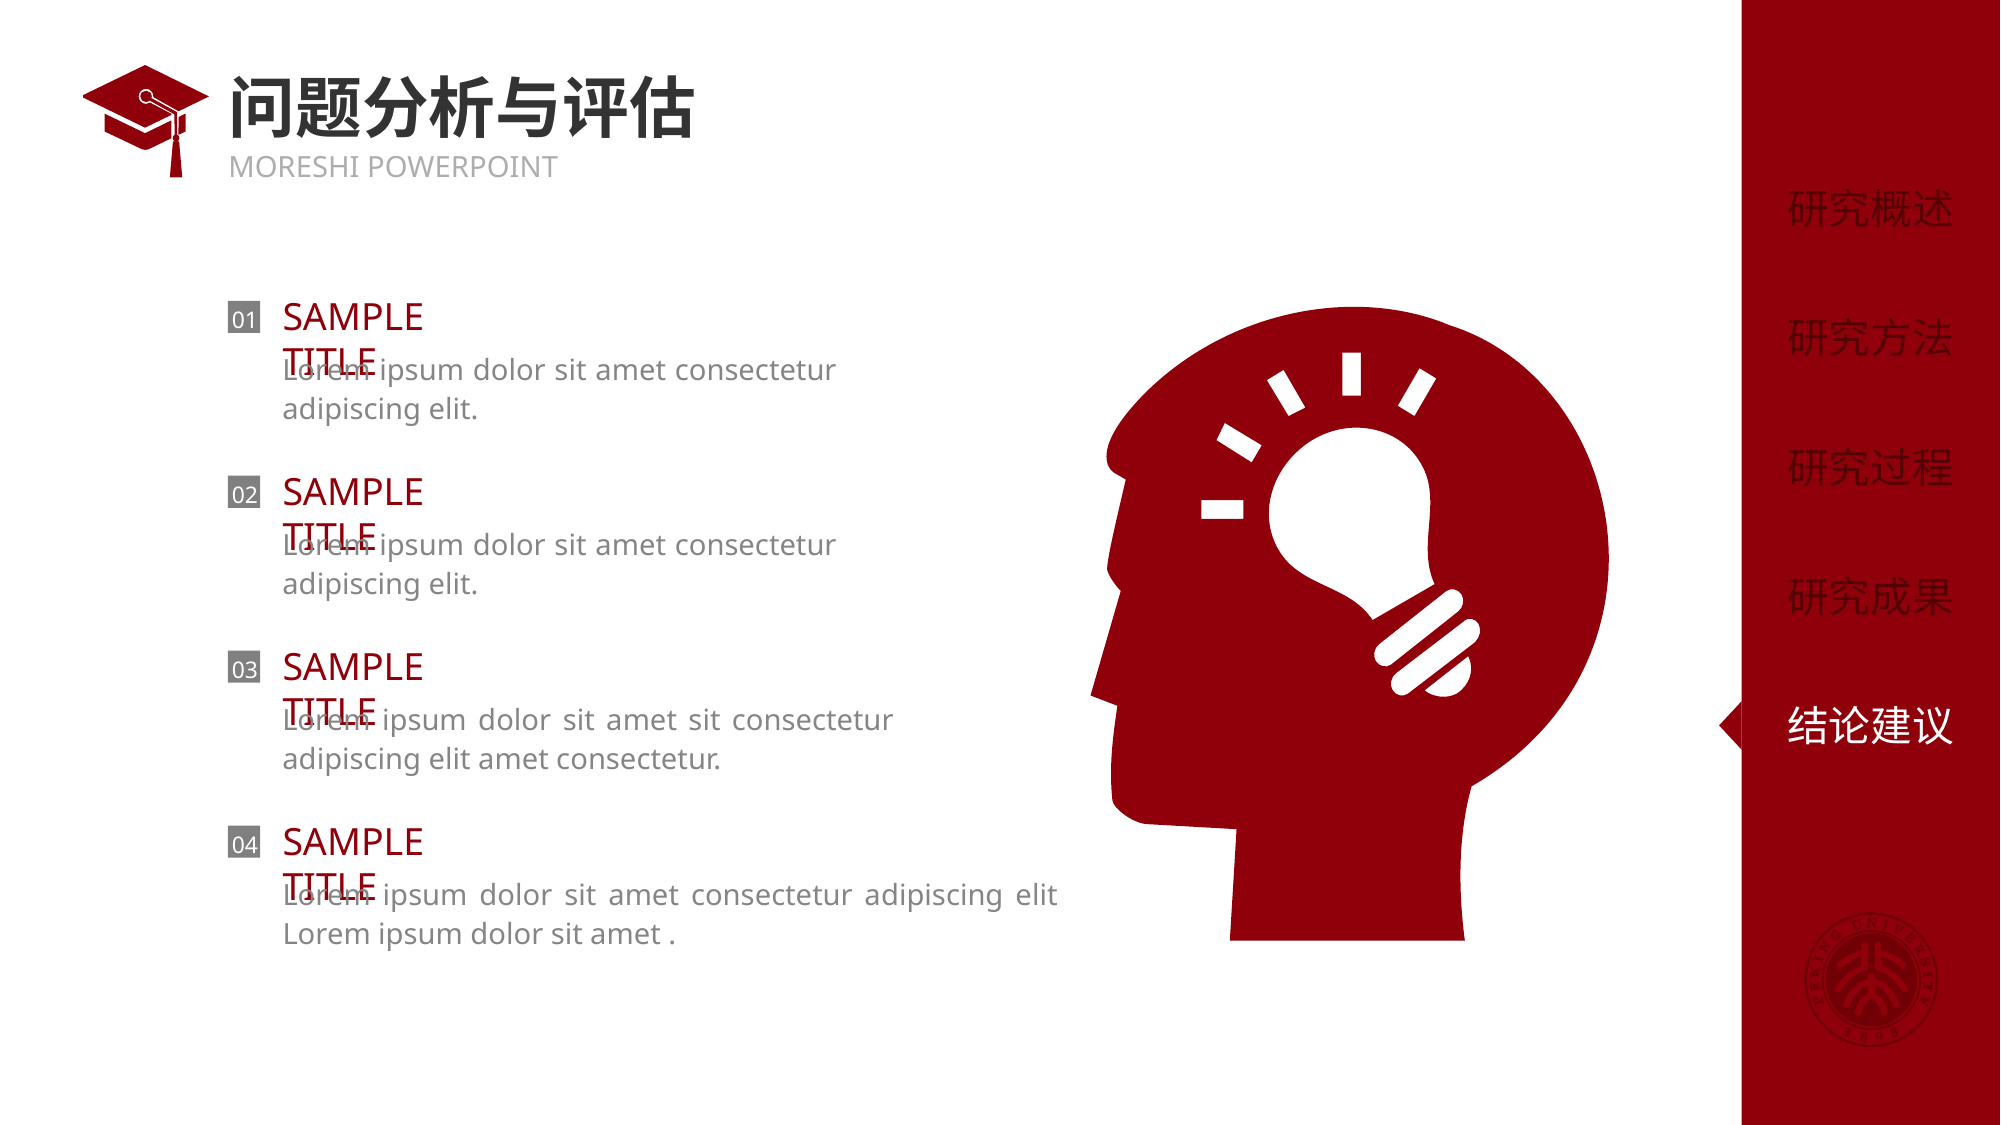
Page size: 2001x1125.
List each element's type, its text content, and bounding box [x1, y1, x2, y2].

text_box Lorem ipsum dolor sit amet sit consectetur adipiscing elit amet consectetur. [267, 690, 909, 783]
text_box [1090, 306, 1609, 941]
text_box SAMPLE TITLE [267, 810, 533, 865]
text_box Lorem ipsum dolor sit amet consectetur adipiscing elit. [267, 340, 852, 433]
text_box SAMPLE TITLE [267, 635, 533, 690]
picture [1804, 912, 1938, 1047]
text_box Lorem ipsum dolor sit amet consectetur adipiscing elit Lorem ipsum dolor sit amet . [267, 865, 1073, 958]
text_box SAMPLE TITLE [267, 460, 533, 515]
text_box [216, 295, 275, 341]
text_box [216, 470, 275, 516]
text_box SAMPLE TITLE [267, 285, 533, 340]
text_box Lorem ipsum dolor sit amet consectetur adipiscing elit. [267, 515, 852, 608]
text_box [216, 820, 275, 866]
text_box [216, 645, 275, 691]
title 问题分析与评估 [213, 55, 1077, 168]
